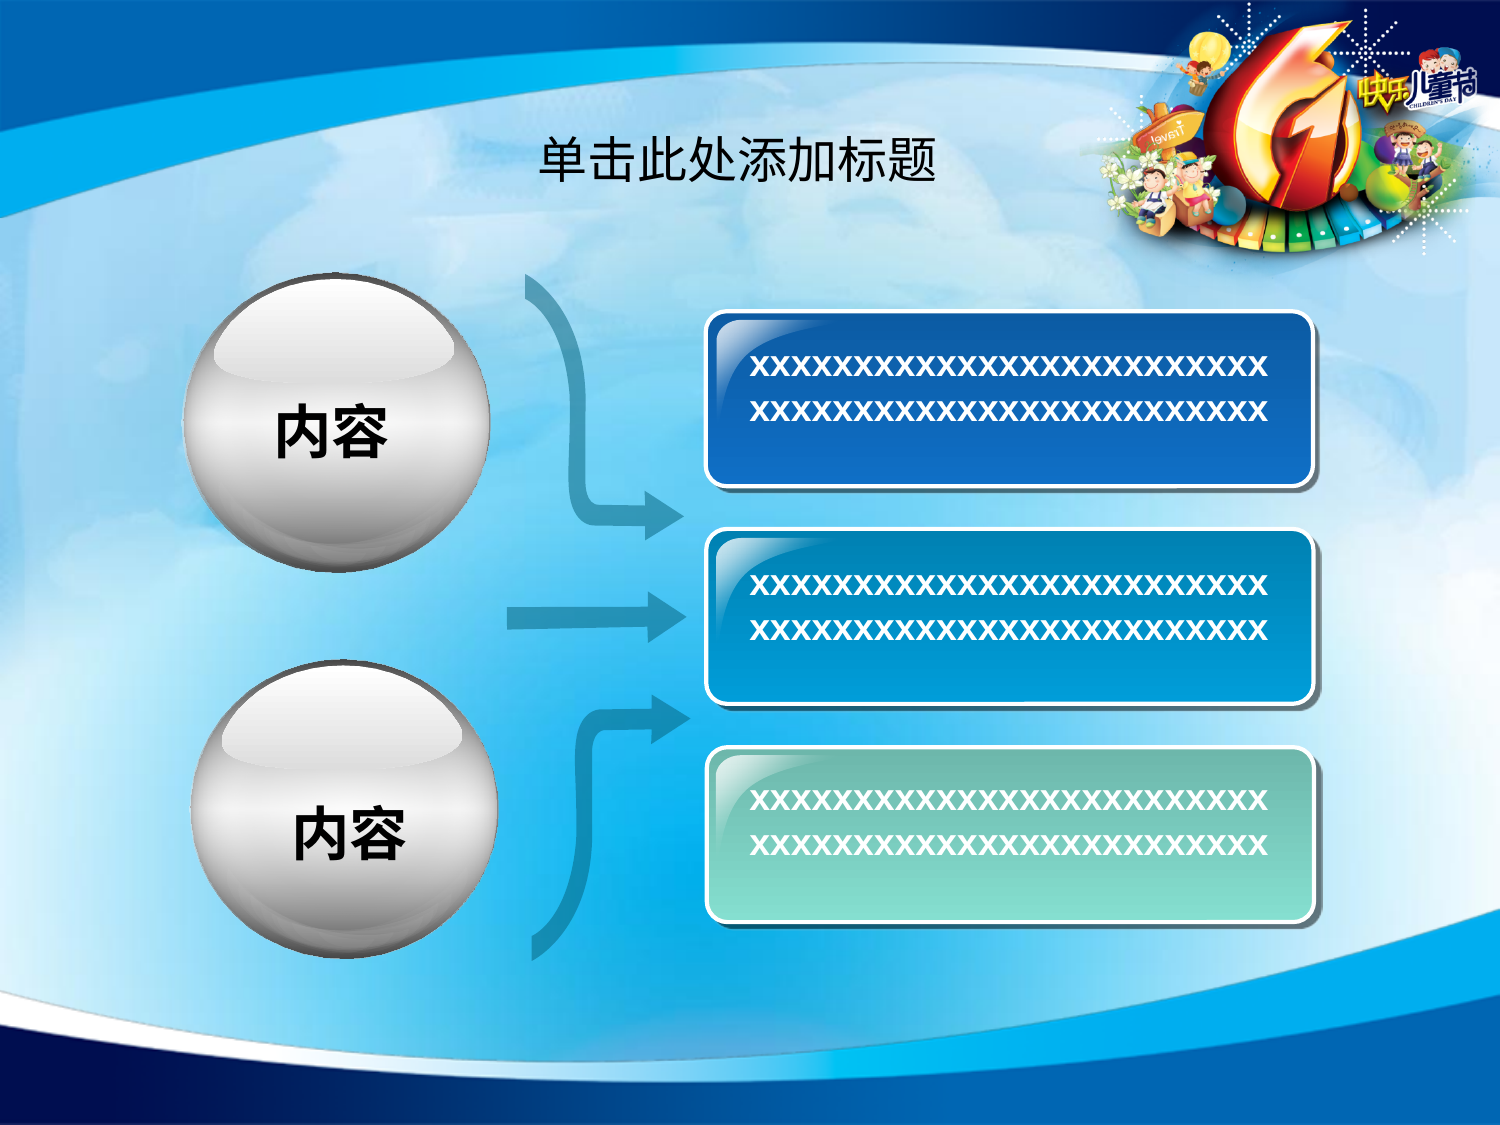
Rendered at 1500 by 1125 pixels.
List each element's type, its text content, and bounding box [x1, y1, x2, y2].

text_box [525, 273, 685, 541]
title 单击此处添加标题 [457, 105, 1018, 211]
picture [0, 0, 1500, 1125]
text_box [189, 658, 499, 960]
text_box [706, 746, 1315, 923]
text_box [531, 694, 691, 961]
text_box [705, 310, 1314, 487]
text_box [705, 528, 1314, 705]
text_box 内容 [502, 789, 506, 875]
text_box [181, 272, 491, 573]
text_box [506, 591, 687, 643]
